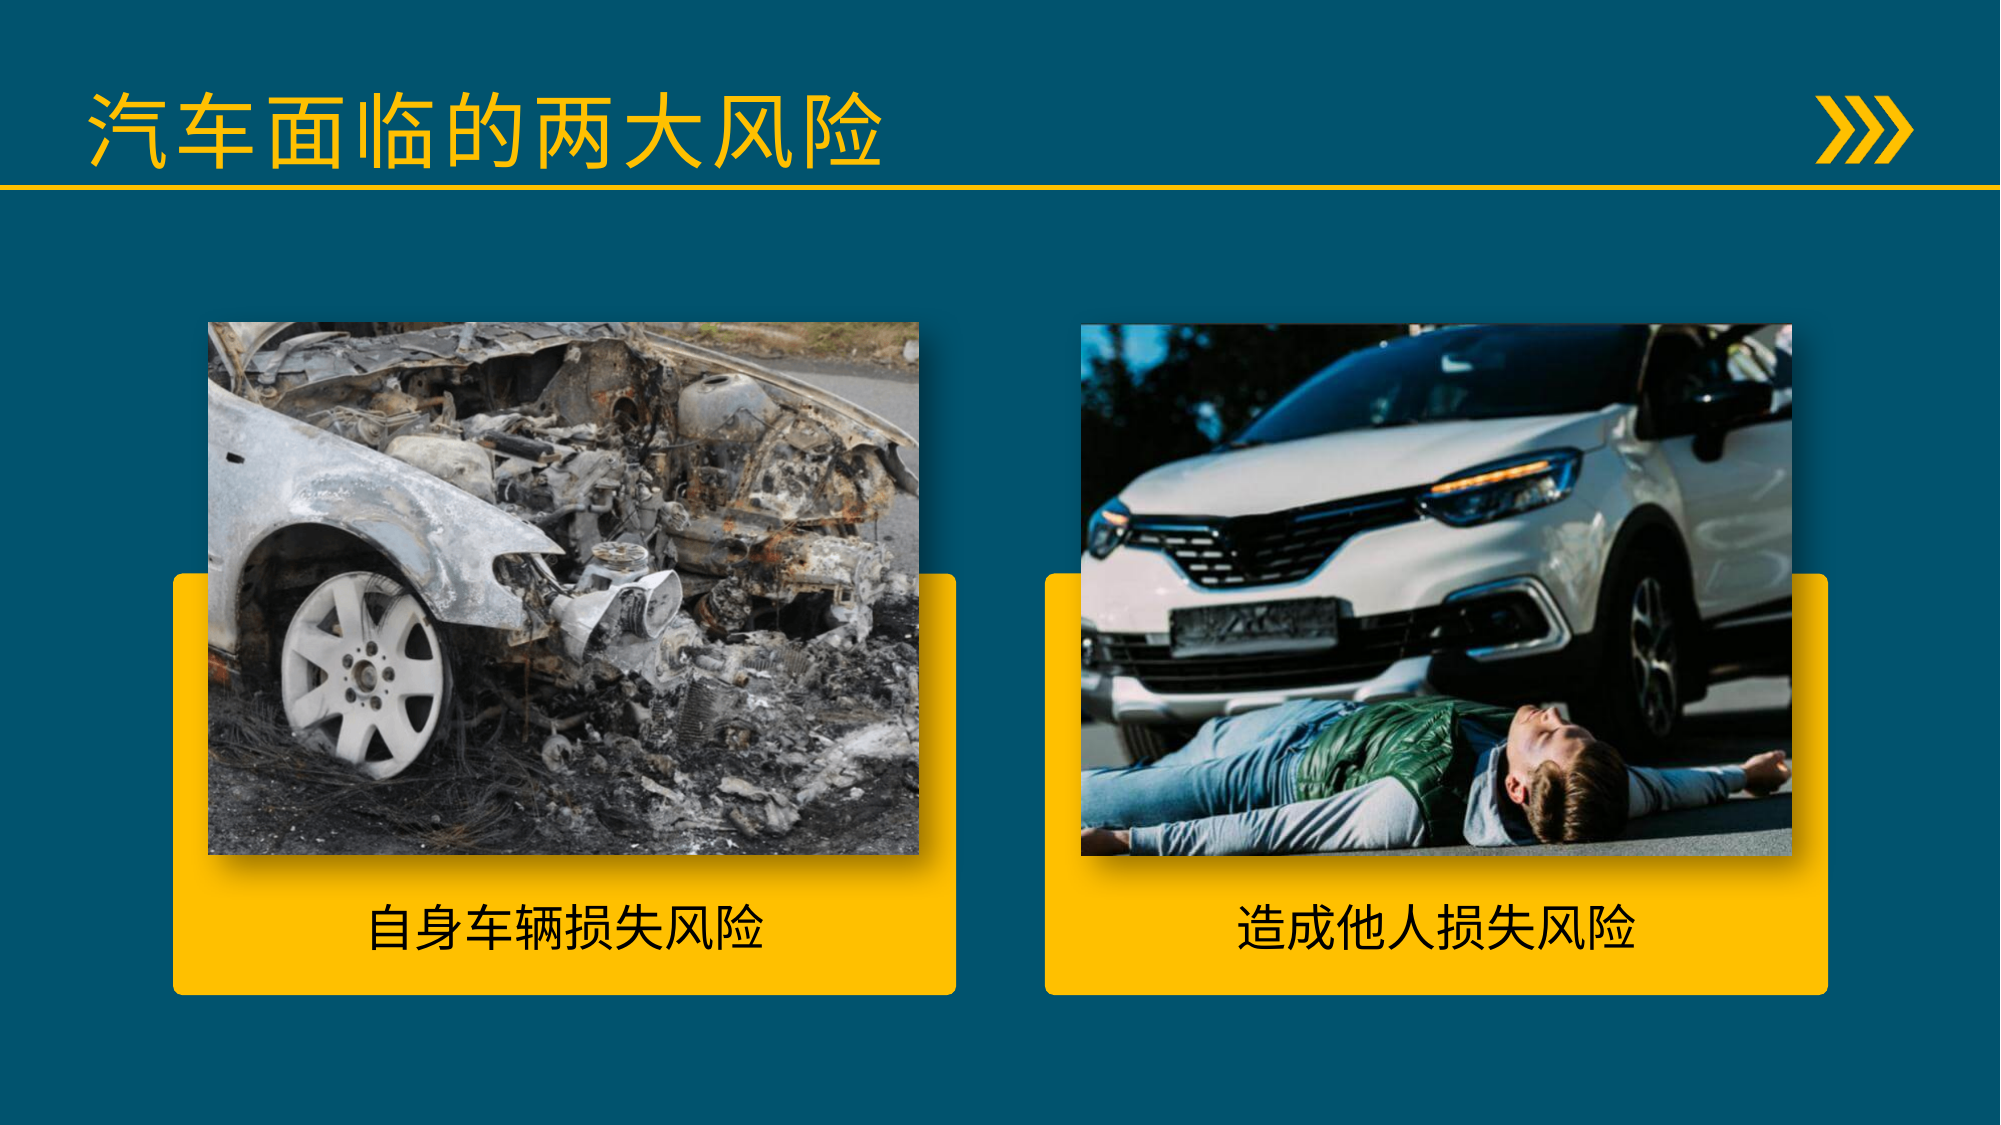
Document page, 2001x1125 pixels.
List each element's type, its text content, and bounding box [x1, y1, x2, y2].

picture [1817, 96, 1855, 163]
picture [1846, 96, 1884, 163]
picture [1081, 324, 1792, 856]
text_box [171, 572, 958, 997]
text_box 造成他人损失风险 [1150, 888, 1723, 964]
text_box 汽车面临的两大风险 [70, 71, 900, 185]
picture [208, 323, 919, 856]
picture [1875, 96, 1913, 163]
picture [1082, 360, 1088, 376]
text_box [1043, 572, 1830, 997]
text_box 自身车辆损失风险 [319, 891, 811, 964]
